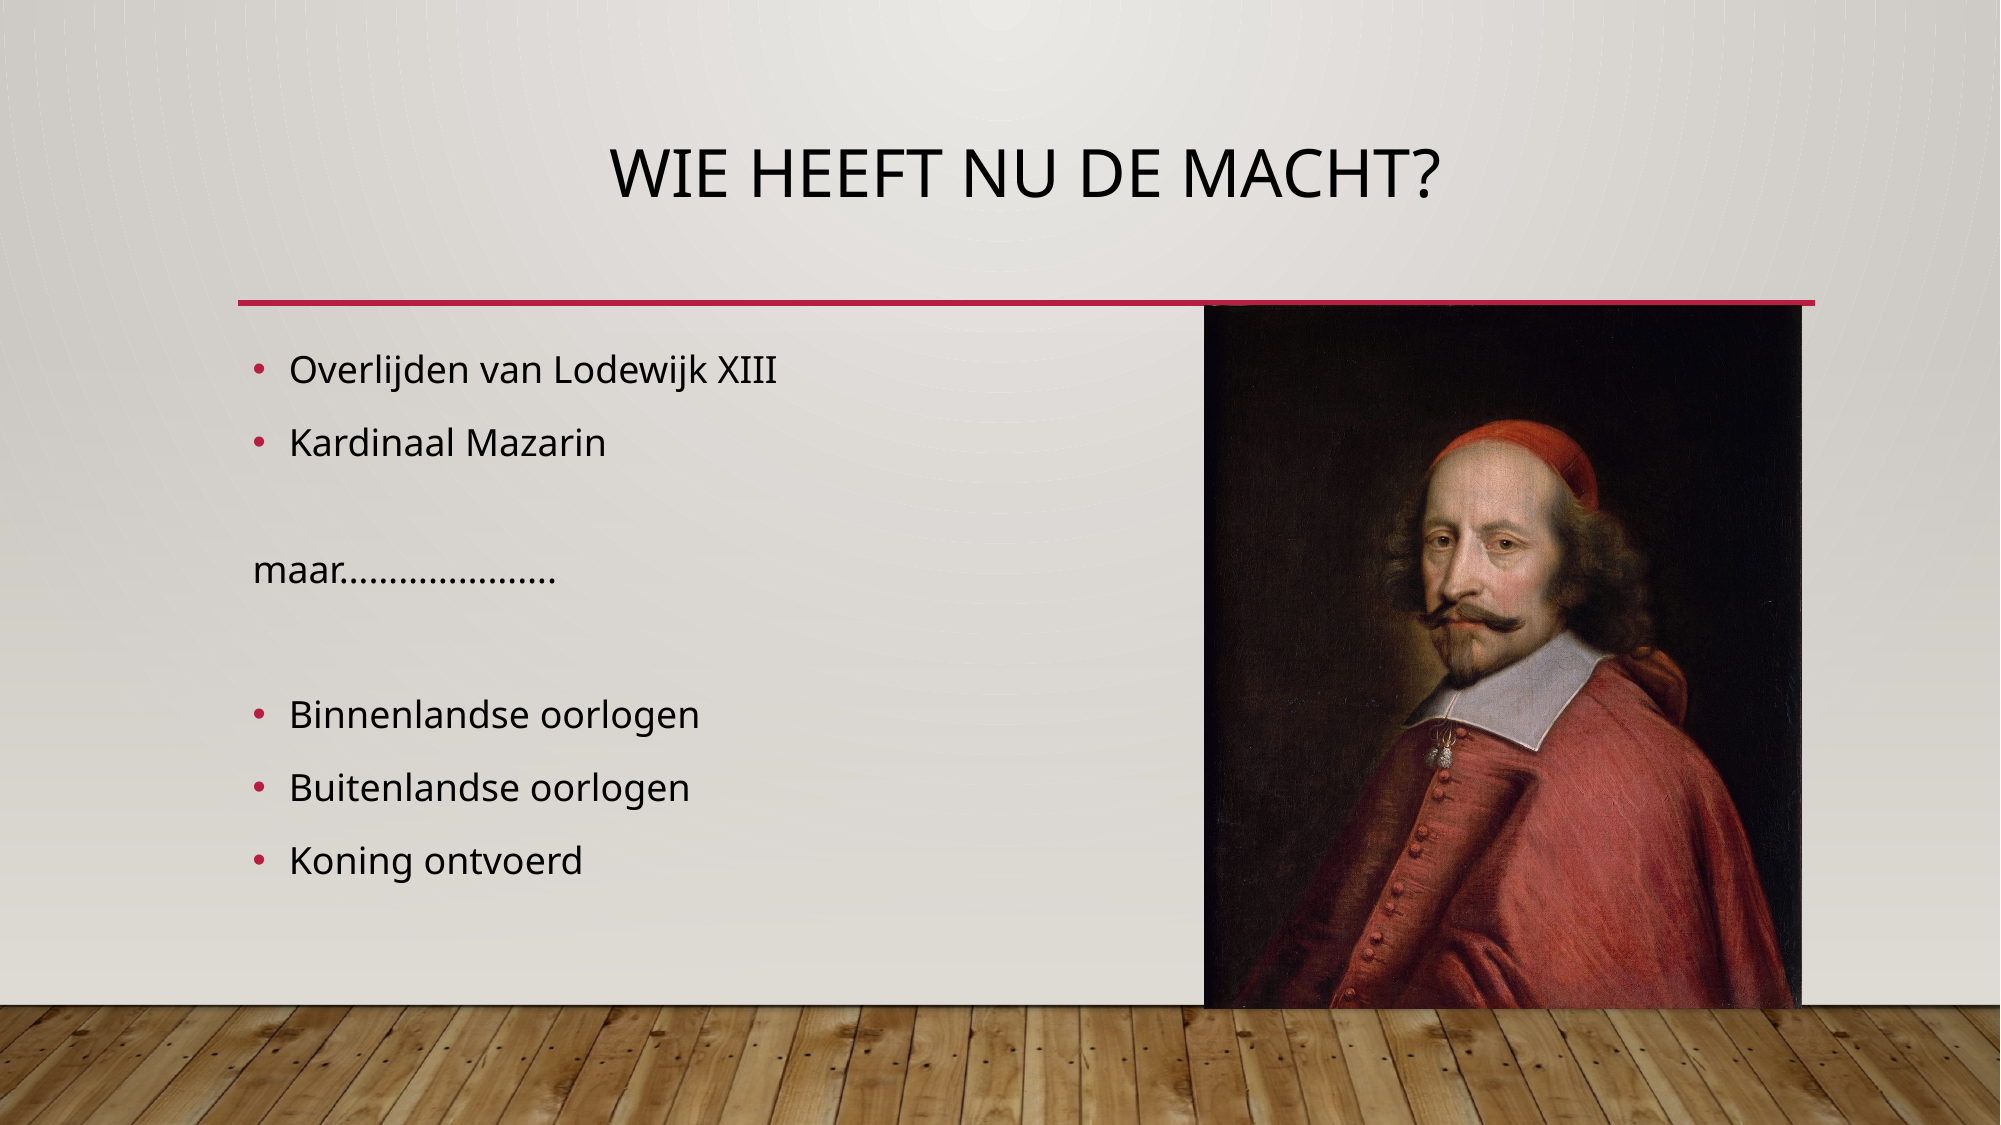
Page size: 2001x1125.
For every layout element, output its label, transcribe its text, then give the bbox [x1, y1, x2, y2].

list Overlijden van Lodewijk XIII Kardinaal Mazarin maar…………………. Binnenlandse oorlogen Buitenlandse oorlogen Koning ontvoerd [237, 329, 1000, 896]
picture [0, 1005, 2000, 1125]
title Wie heeft nu de macht? [237, 132, 1814, 306]
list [1204, 305, 1802, 1010]
